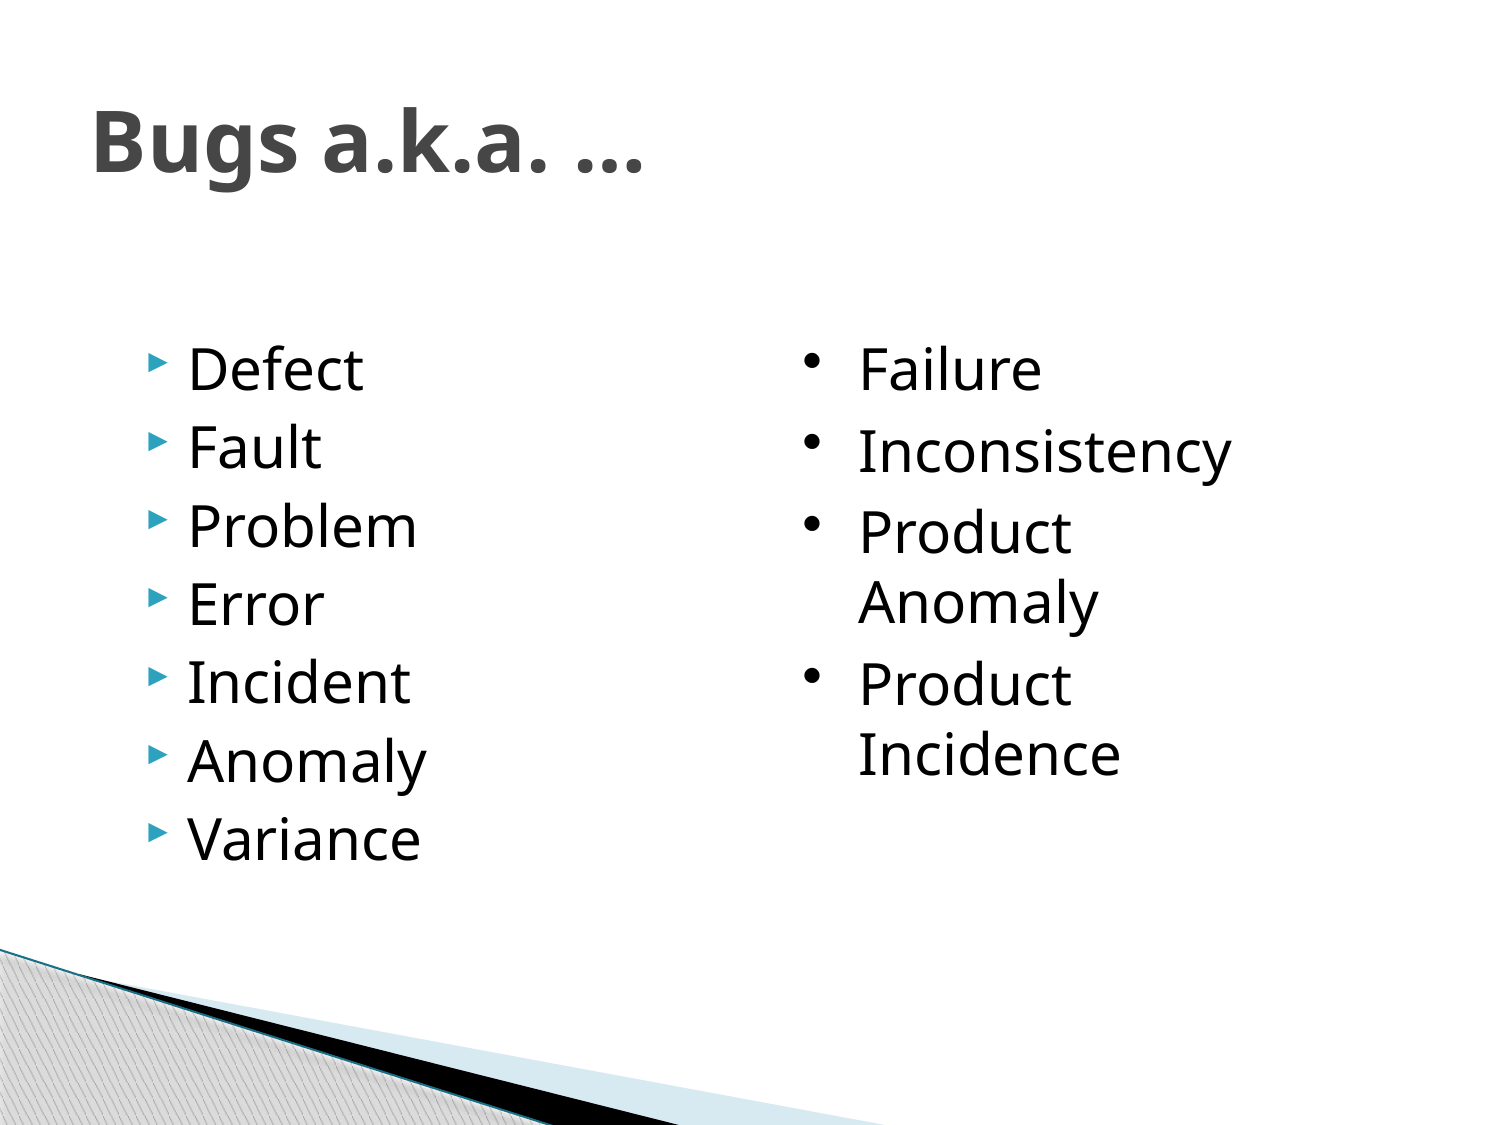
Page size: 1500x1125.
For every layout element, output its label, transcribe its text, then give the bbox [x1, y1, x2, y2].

list Defect Fault Problem Error Incident Anomaly Variance [112, 324, 613, 1000]
title Bugs a.k.a. … [75, 45, 1425, 233]
text_box Failure Inconsistency Product Anomaly Product Incidence [787, 324, 1288, 1000]
